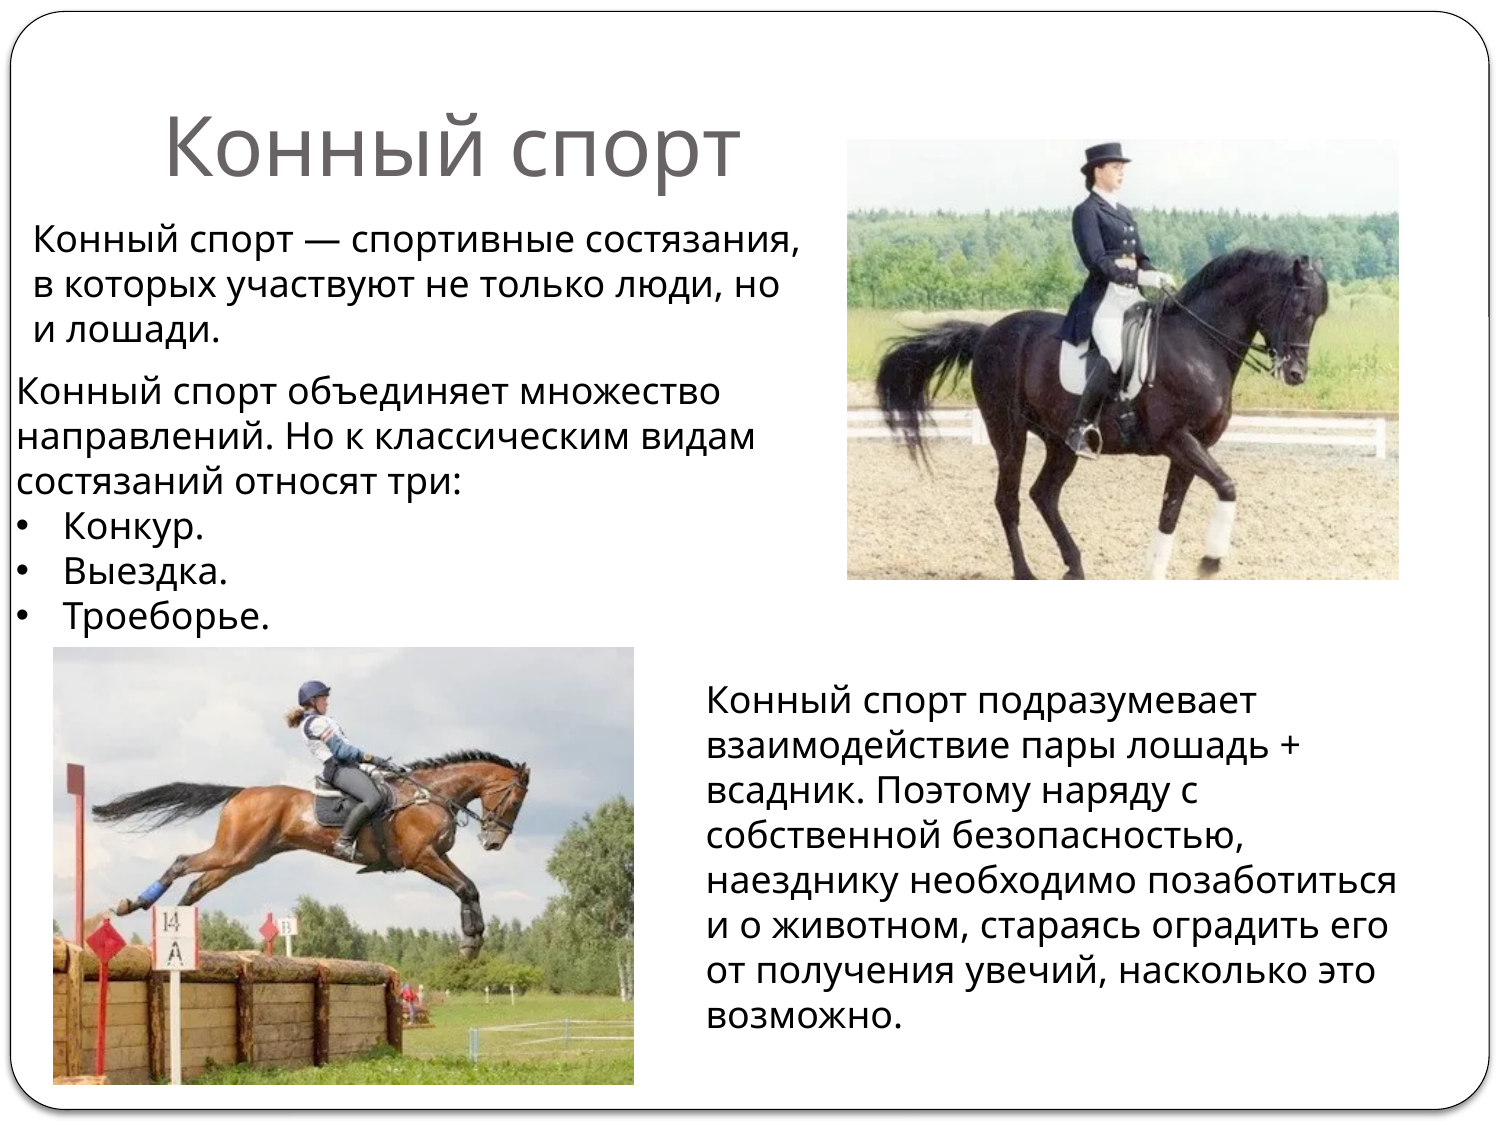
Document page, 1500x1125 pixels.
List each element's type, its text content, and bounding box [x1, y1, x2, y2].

text_box Конный спорт объединяет множество направлений. Но к классическим видам состязаний относят три: Конкур. Выездка. Троеборье. [1, 359, 809, 645]
text_box Конный спорт подразумевает взаимодействие пары лошадь + всадник. Поэтому наряду с собственной безопасностью, наезднику необходимо позаботиться и о животном, стараясь оградить его от получения увечий, насколько это возможно. [690, 668, 1441, 1044]
title Конный спорт [147, 20, 1423, 209]
picture [52, 647, 635, 1085]
text_box Конный спорт — спортивные состязания, в которых участвуют не только люди, но и лошади. [17, 208, 821, 358]
picture [847, 139, 1399, 580]
